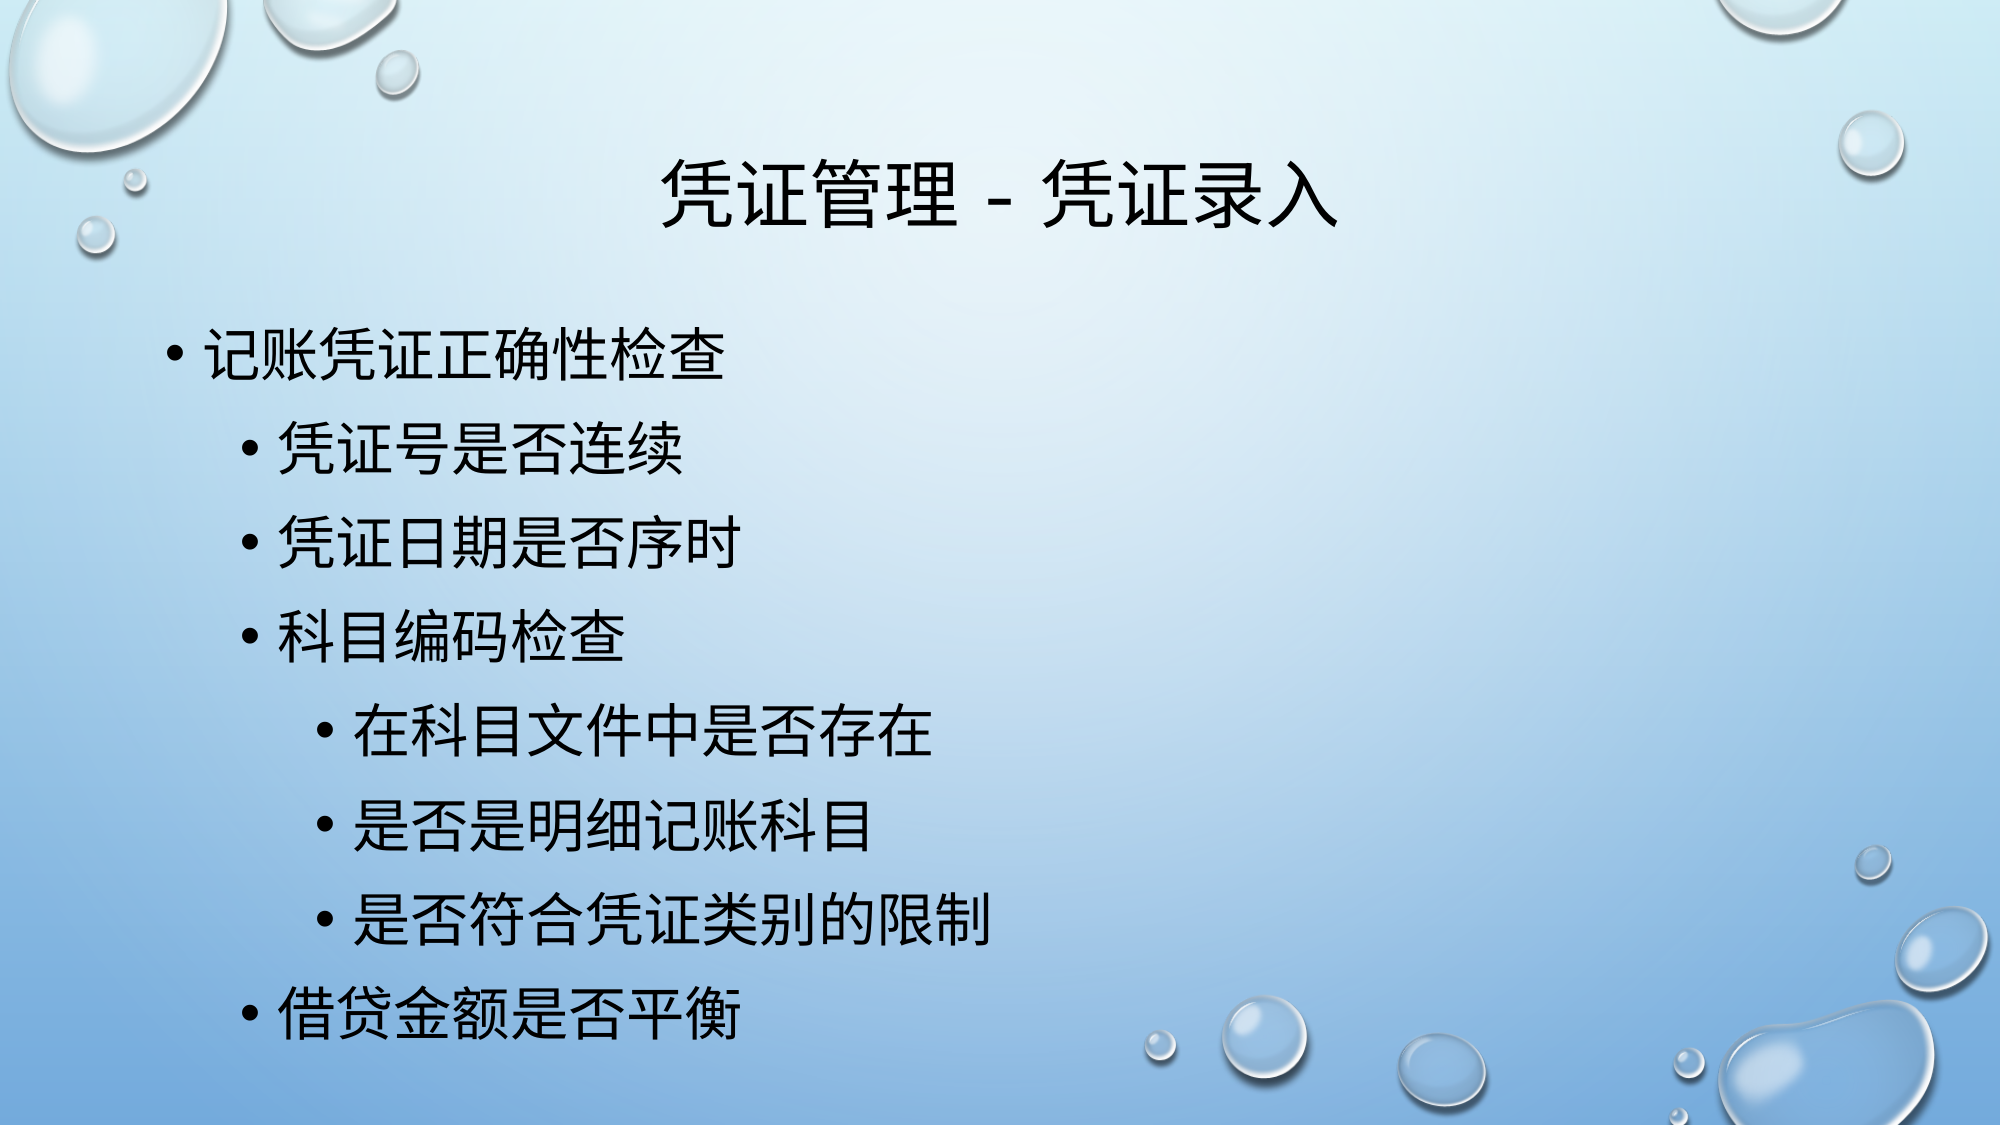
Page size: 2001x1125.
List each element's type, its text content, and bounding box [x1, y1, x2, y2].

picture [0, 0, 2000, 1125]
list 记账凭证正确性检查 凭证号是否连续 凭证日期是否序时 科目编码检查 在科目文件中是否存在 是否是明细记账科目 是否符合凭证类别的限制 借贷金额是否平衡 [149, 296, 1850, 1083]
title 凭证管理-凭证录入 [149, 67, 1851, 329]
